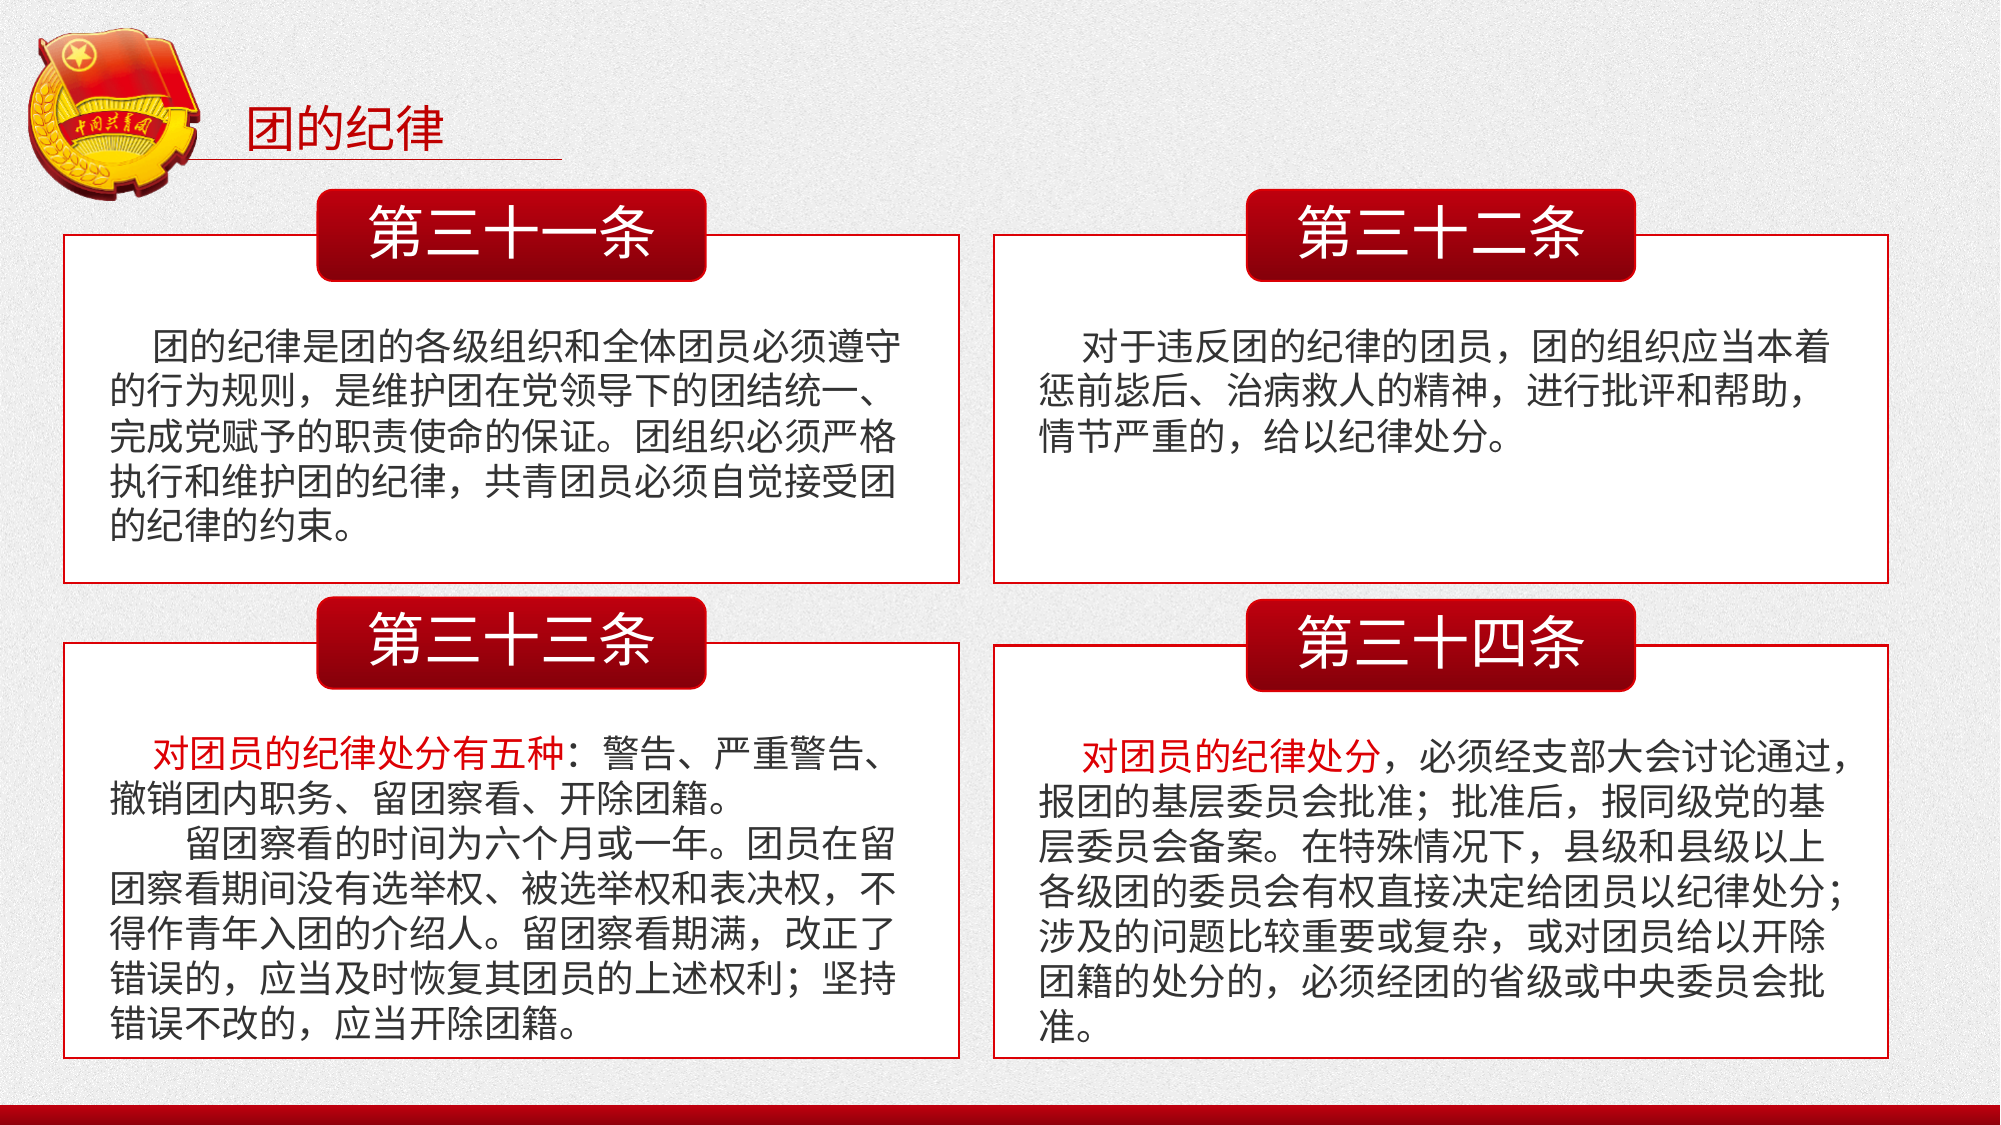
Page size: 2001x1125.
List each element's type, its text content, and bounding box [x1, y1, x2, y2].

text_box 对团员的纪律处分，必须经支部大会讨论通过，报团的基层委员会批准；批准后，报同级党的基层委员会备案。在特殊情况下，县级和县级以上各级团的委员会有权直接决定给团员以纪律处分；涉及的问题比较重要或复杂，或对团员给以开除团籍的处分的，必须经团的省级或中央委员会批准。 [1023, 725, 1859, 1055]
text_box 第三十四条 [1245, 598, 1637, 693]
text_box [63, 234, 960, 584]
text_box [993, 234, 1889, 584]
text_box 对于违反团的纪律的团员，团的组织应当本着惩前毖后、治病救人的精神，进行批评和帮助，情节严重的，给以纪律处分。 [1023, 315, 1859, 465]
text_box 第三十三条 [316, 596, 707, 690]
picture [0, 0, 2001, 1125]
text_box [63, 642, 960, 1059]
text_box 团的纪律 [230, 160, 461, 165]
text_box 第三十二条 [1245, 188, 1637, 282]
text_box 团的纪律 [230, 90, 461, 159]
text_box 团的纪律是团的各级组织和全体团员必须遵守的行为规则，是维护团在党领导下的团结统一、完成党赋予的职责使命的保证。团组织必须严格执行和维护团的纪律，共青团员必须自觉接受团的纪律的约束。 [94, 315, 929, 555]
text_box [993, 644, 1889, 1059]
text_box 第三十一条 [316, 188, 707, 282]
text_box 对团员的纪律处分有五种：警告、严重警告、撤销团内职务、留团察看、开除团籍。 留团察看的时间为六个月或一年。团员在留团察看期间没有选举权、被选举权和表决权，不得作青年入团的介绍人。留团察看期满，改正了错误的，应当及时恢复其团员的上述权利；坚持错误不改的，应当开除团籍。 [94, 722, 929, 1053]
